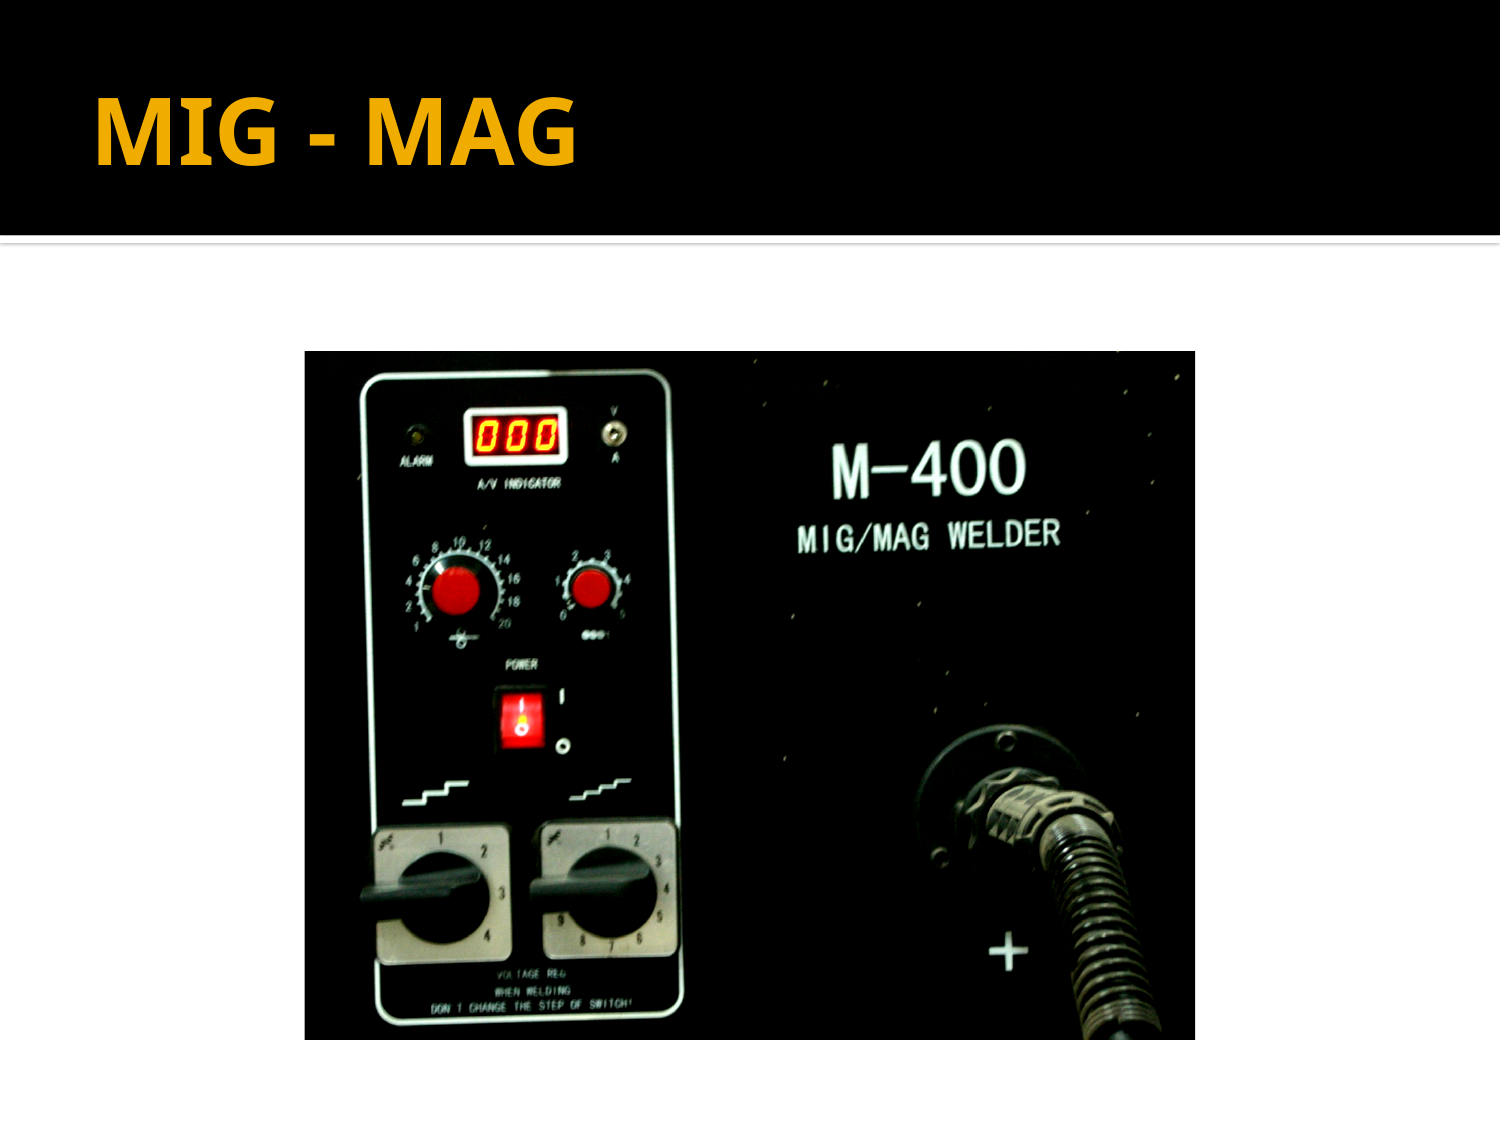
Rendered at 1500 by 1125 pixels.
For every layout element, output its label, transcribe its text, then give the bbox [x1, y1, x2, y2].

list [304, 351, 1196, 1041]
title MIG - MAG [75, 25, 1425, 231]
